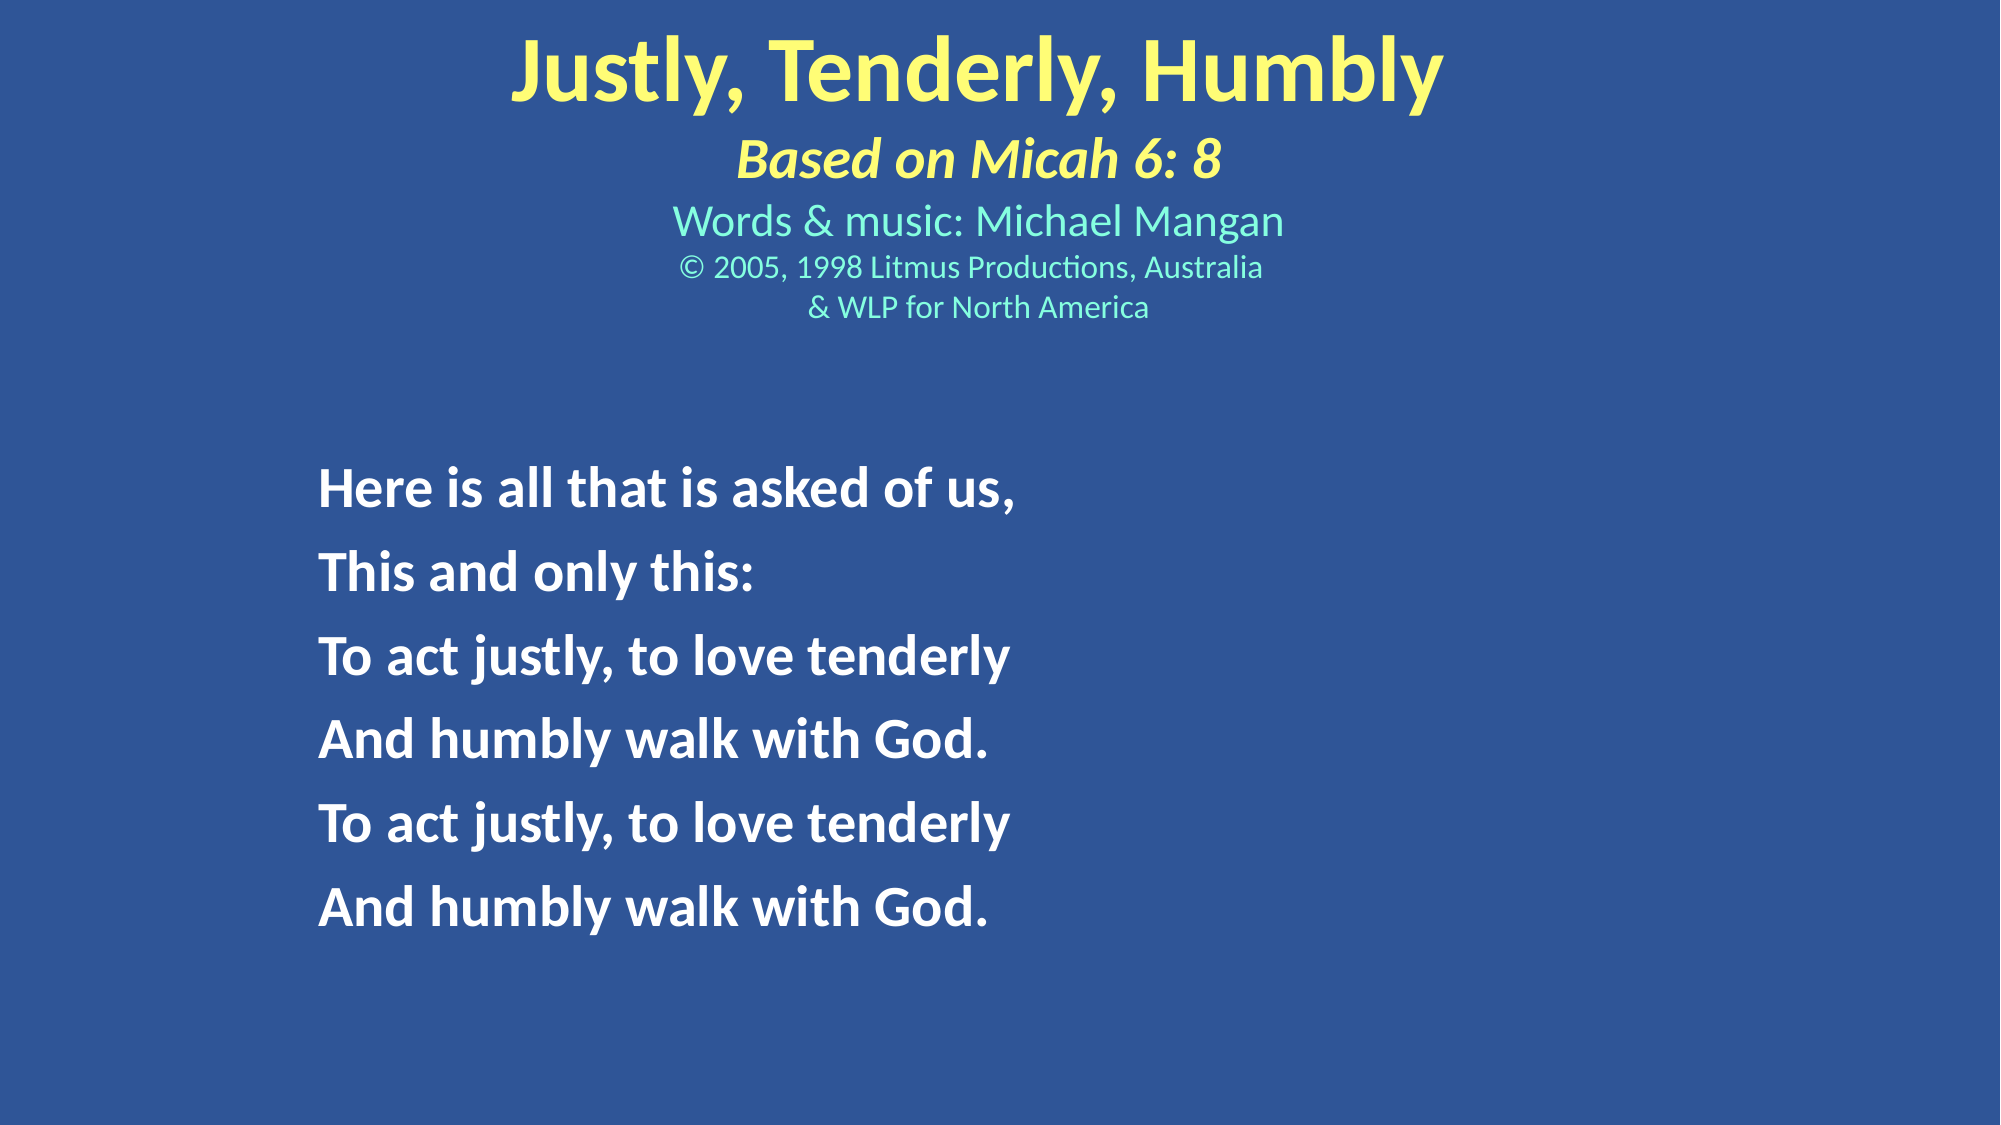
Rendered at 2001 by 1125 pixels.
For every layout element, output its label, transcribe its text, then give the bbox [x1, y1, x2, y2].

list Here is all that is asked of us, This and only this: To act justly, to love tenderly And humbly walk with God. To act justly, to love tenderly And humbly walk with God. [303, 450, 1704, 963]
text_box Justly, Tenderly, Humbly Based on Micah 6: 8 Words & music: Michael Mangan © 2005, 1998 Litmus Productions, Australia & WLP for North America [291, 7, 1667, 327]
